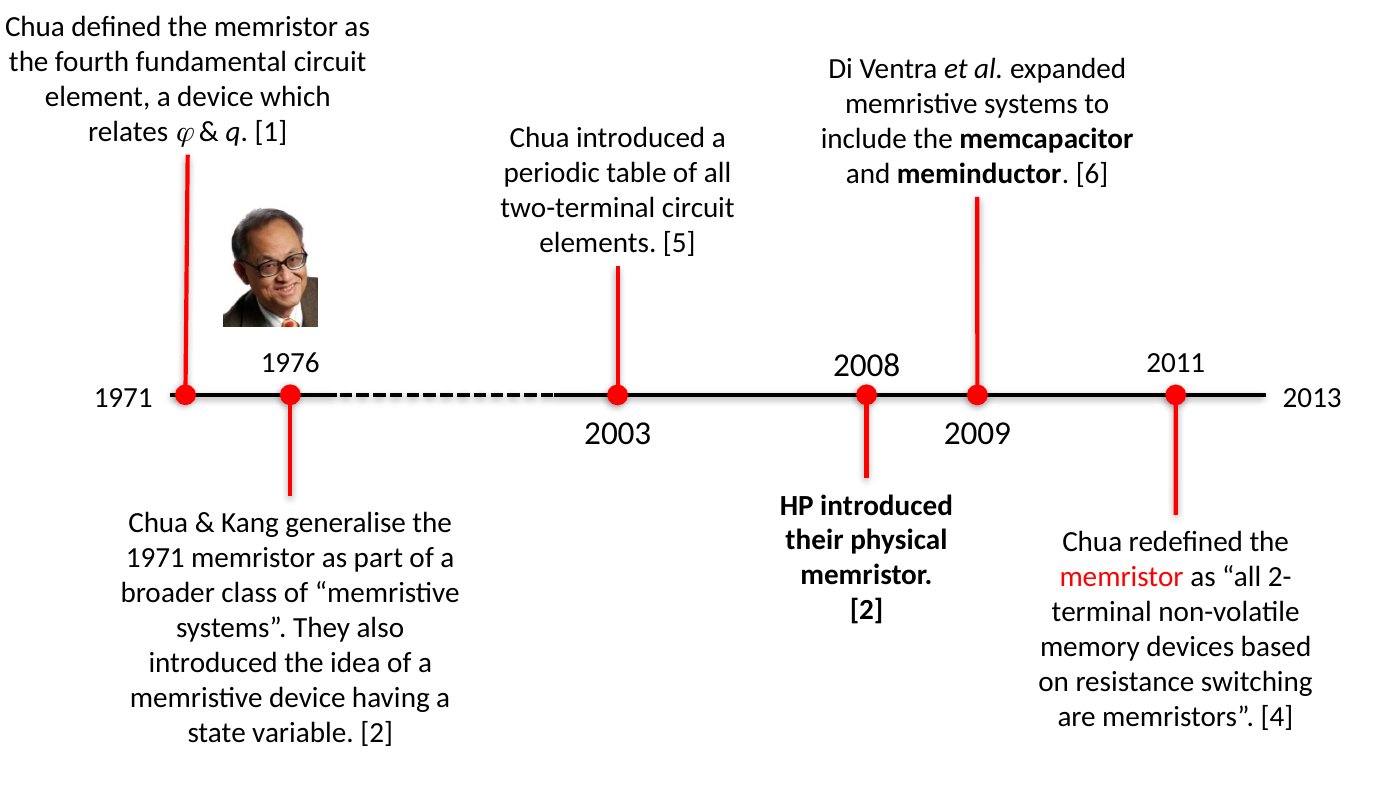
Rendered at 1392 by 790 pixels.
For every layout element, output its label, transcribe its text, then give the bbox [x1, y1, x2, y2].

text_box Chua redefined the memristor as “all 2-terminal non-volatile memory devices based on resistance switching are memristors”. [4] [1014, 514, 1337, 740]
text_box 2011 [1158, 336, 1223, 386]
text_box Chua defined the memristor as the fourth fundamental circuit element, a device which relates  & q. [1] [0, 0, 389, 155]
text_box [732, 335, 1001, 600]
text_box 1976 [243, 336, 337, 386]
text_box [470, 110, 765, 460]
text_box 1971 [76, 371, 170, 421]
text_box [801, 42, 1153, 460]
text_box 2013 [1265, 371, 1359, 421]
text_box Chua & Kang generalise the 1971 memristor as part of a broader class of “memristive systems”. They also introduced the idea of a memristive device having a state variable. [2] [101, 496, 480, 756]
picture [223, 193, 318, 327]
